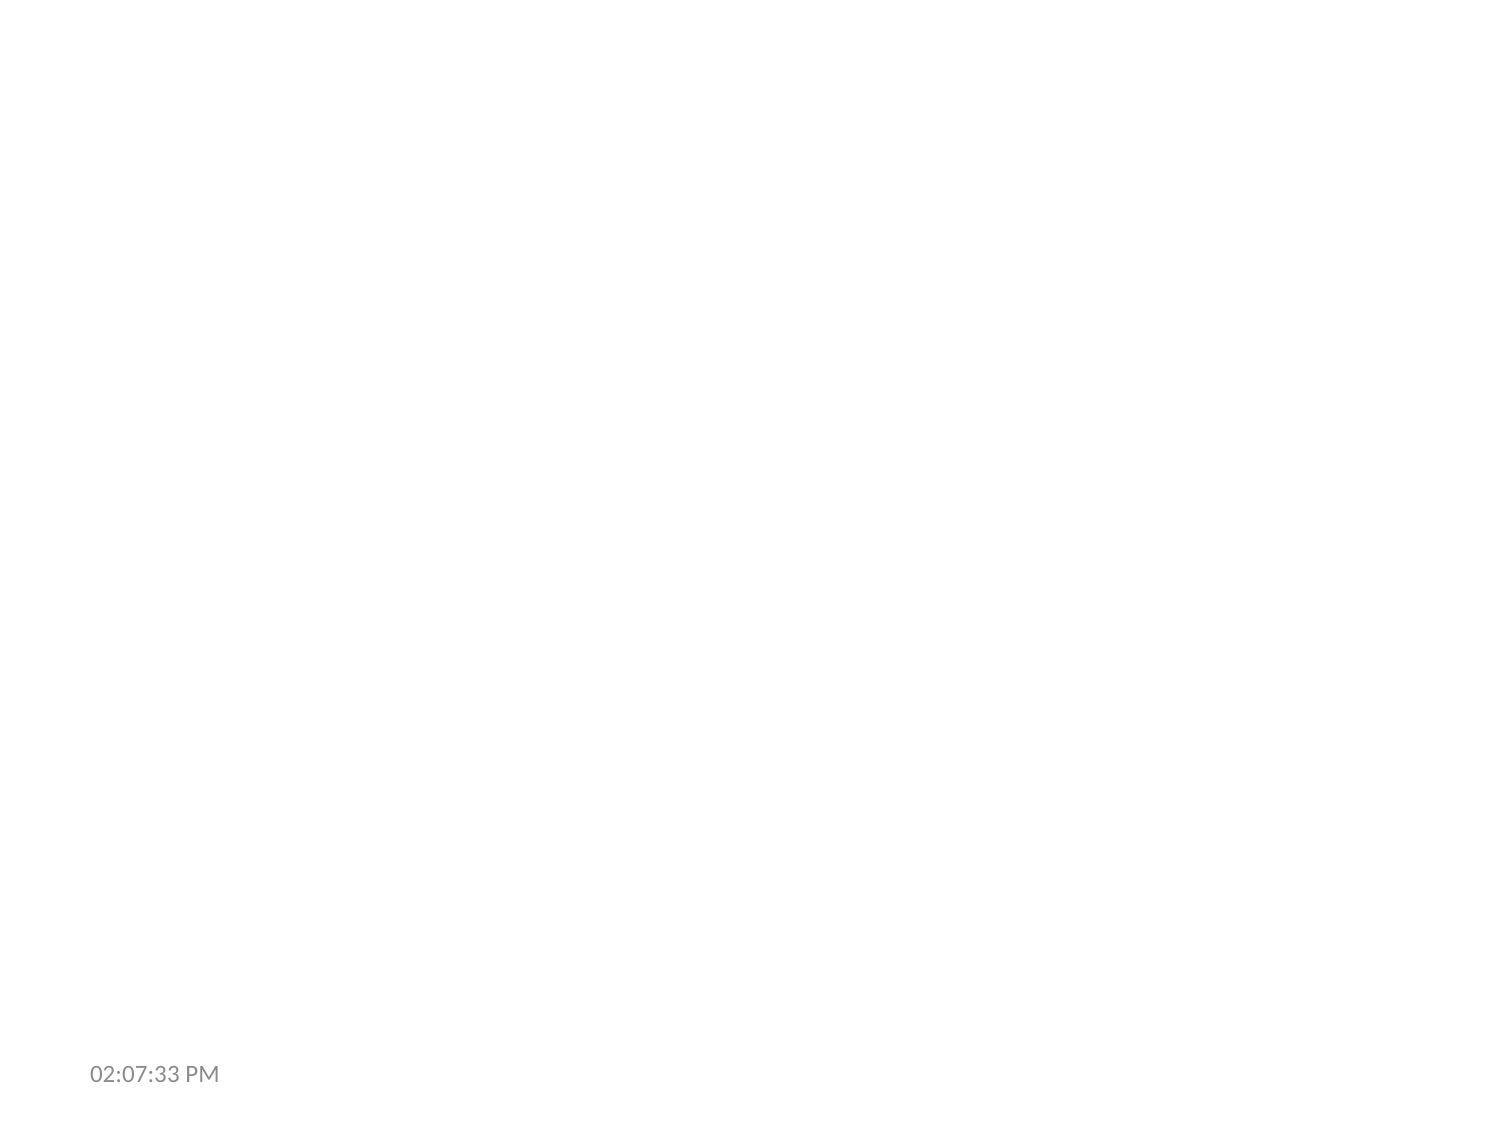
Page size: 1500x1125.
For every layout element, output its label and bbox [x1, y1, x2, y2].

slide_number [75, 1042, 425, 1103]
